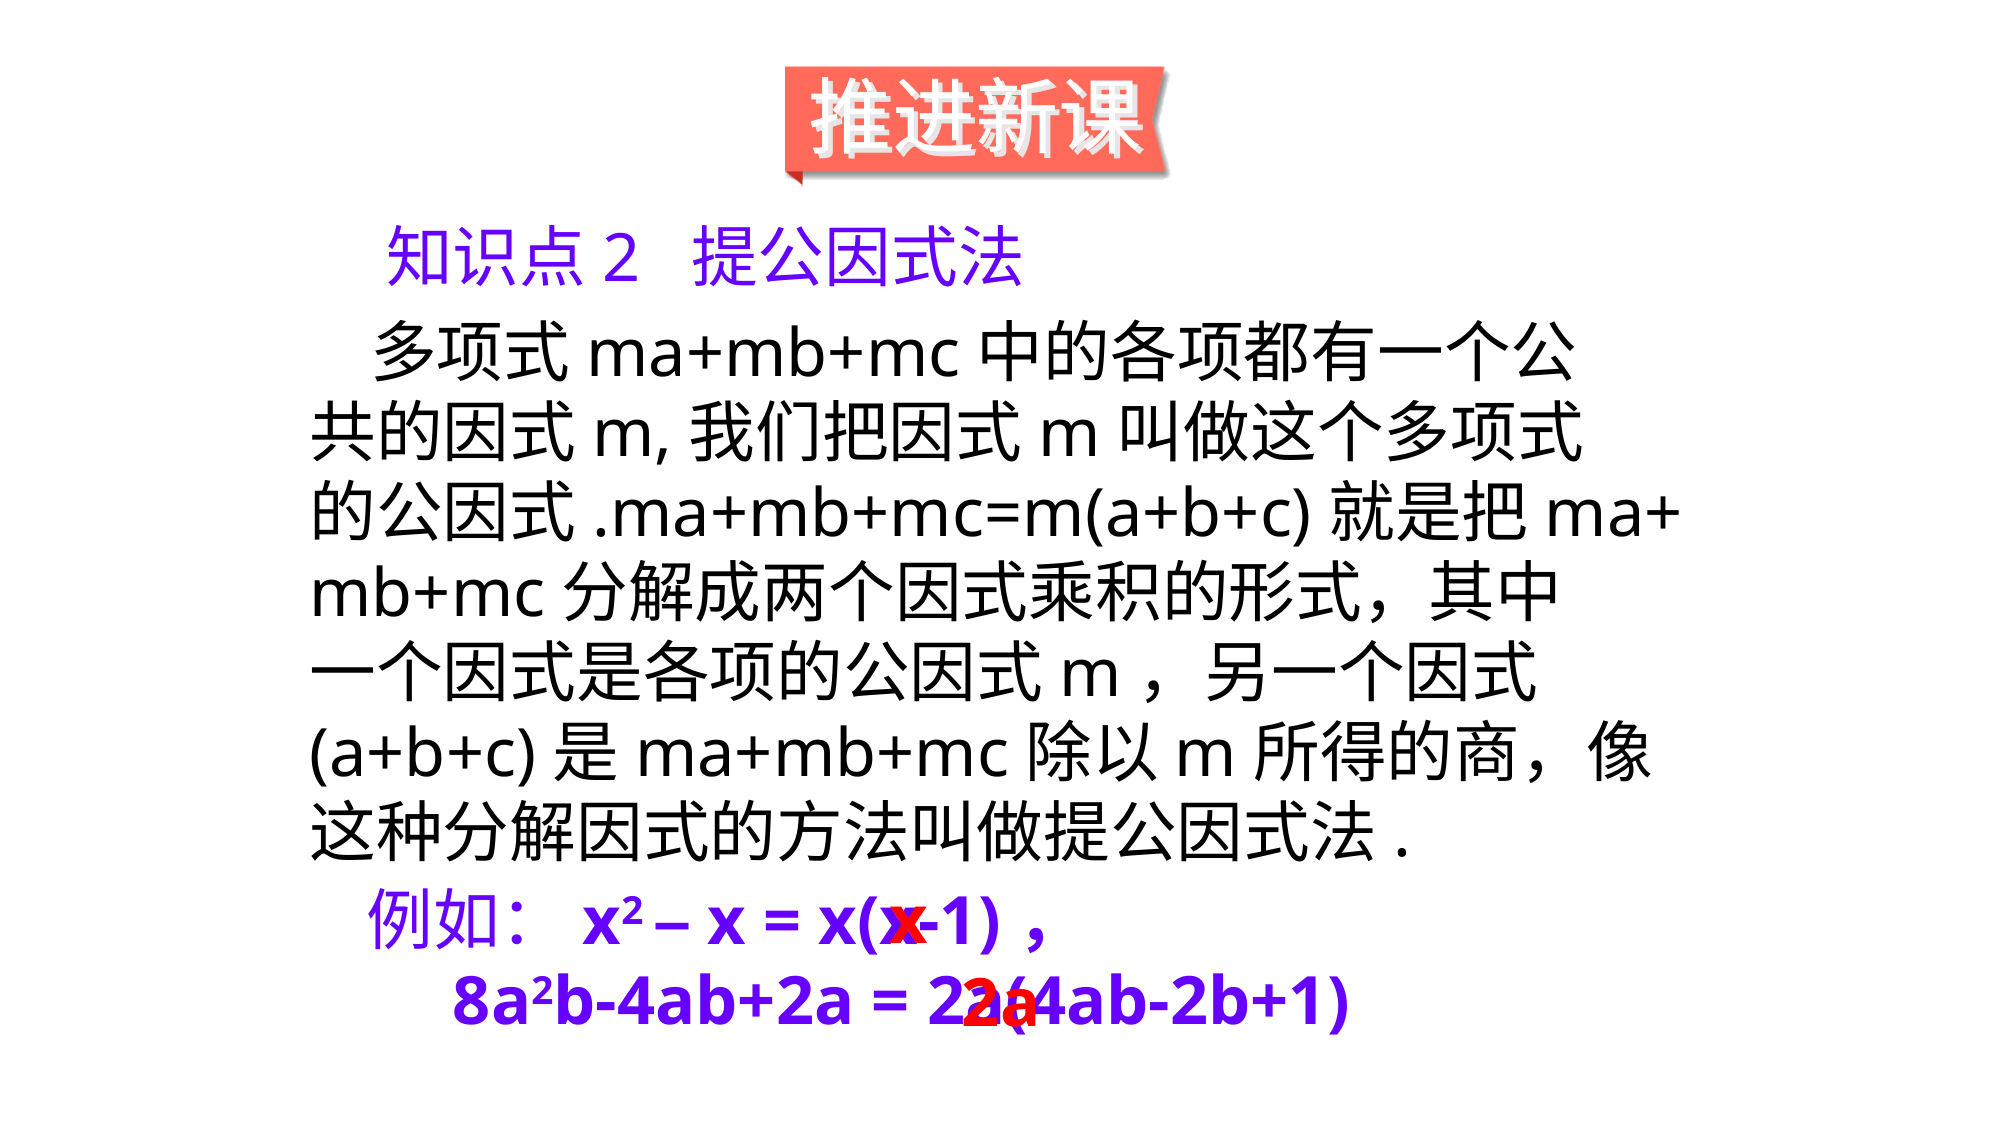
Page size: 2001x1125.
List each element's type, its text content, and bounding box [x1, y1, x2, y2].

text_box x [874, 869, 943, 964]
text_box 多项式ma+mb+mc中的各项都有一个公 共的因式m,我们把因式m叫做这个多项式 的公因式.ma+mb+mc=m(a+b+c)就是把ma+ mb+mc分解成两个因式乘积的形式，其中 一个因式是各项的公因式m，另一个因式 (a+b+c)是ma+mb+mc除以m所得的商，像 这种分解因式的方法叫做提公因式法. [294, 302, 1698, 878]
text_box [775, 42, 1224, 268]
text_box 2a [947, 952, 1056, 1048]
text_box 知识点2 提公因式法 [371, 207, 1040, 302]
text_box 例如：x2 – x = x(x-1)， 8a2b-4ab+2a = 2a(4ab-2b+1) [351, 870, 1383, 1045]
